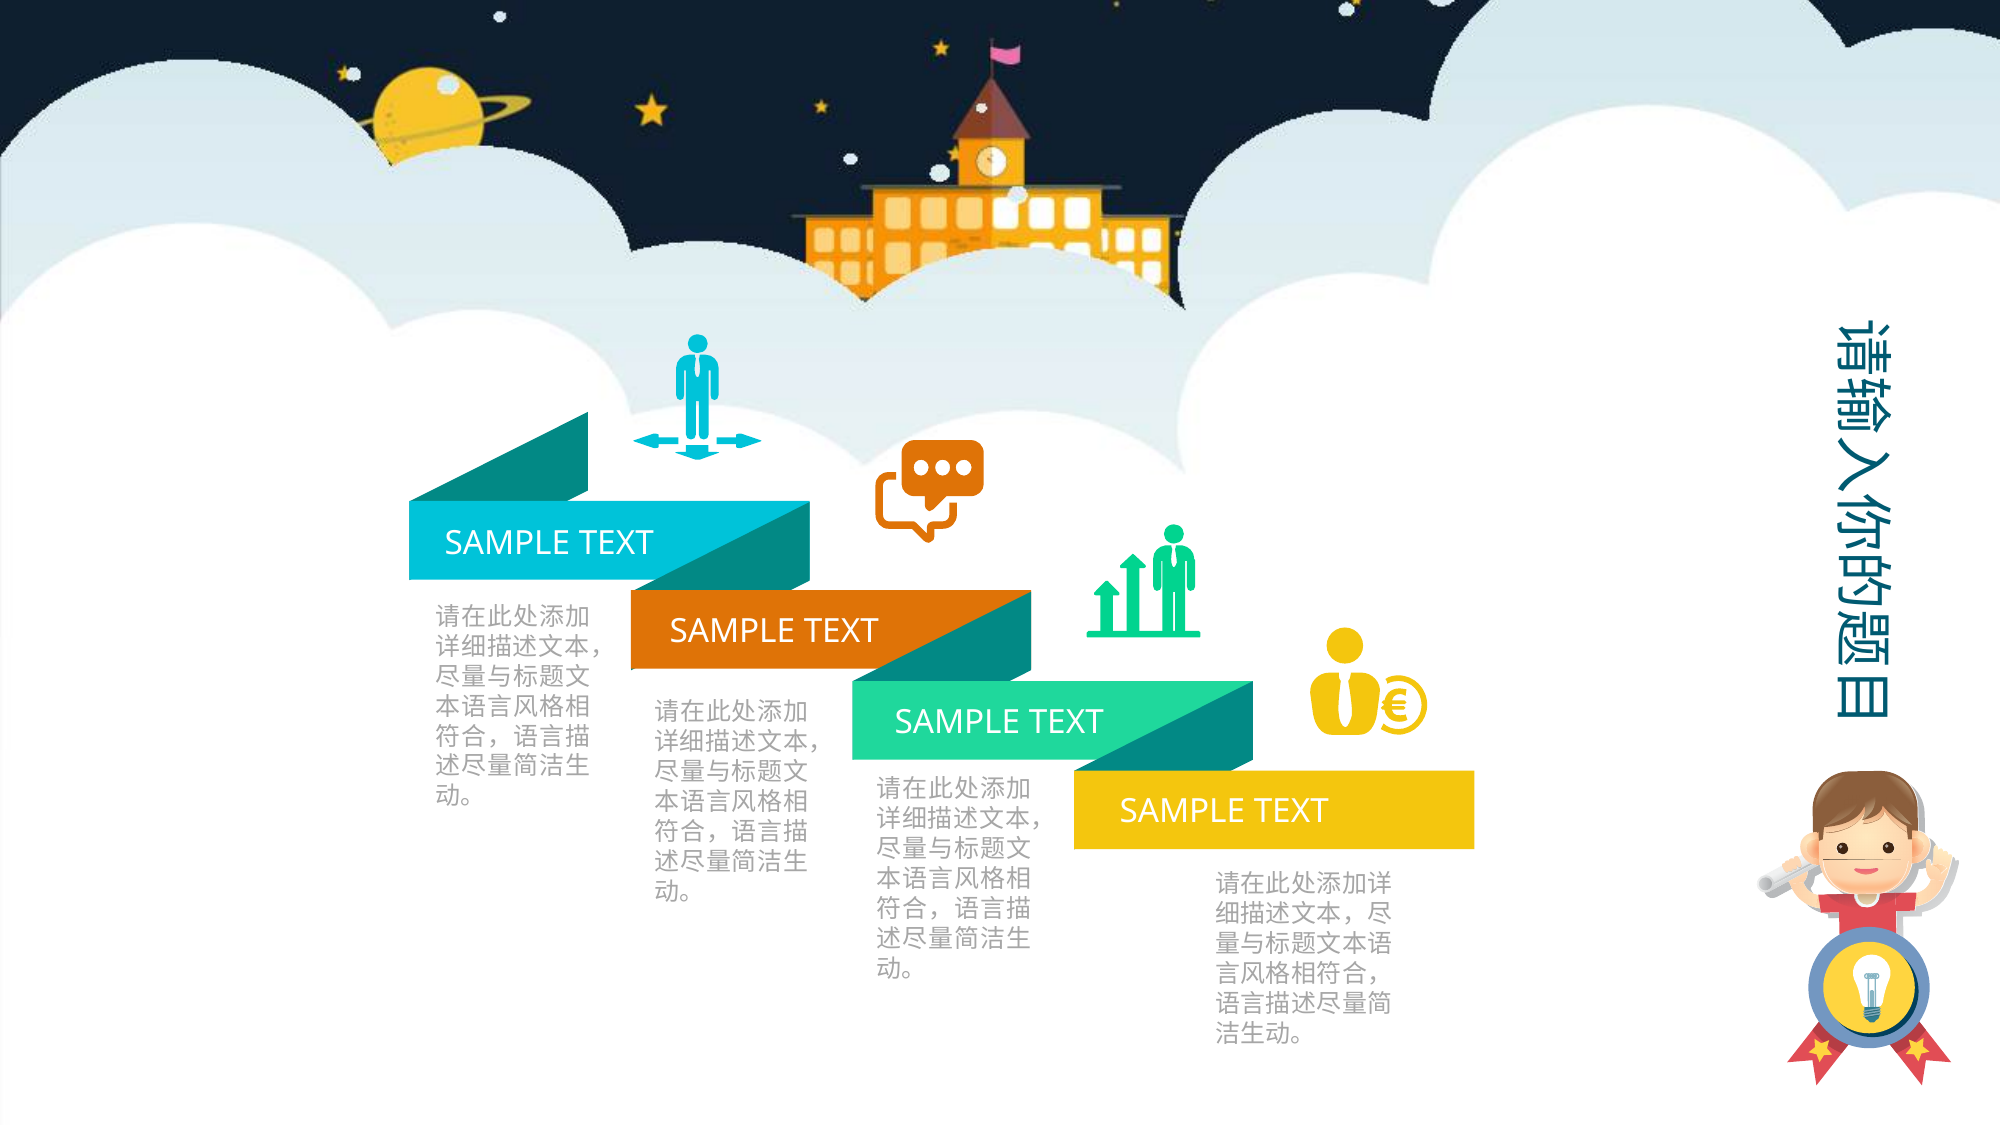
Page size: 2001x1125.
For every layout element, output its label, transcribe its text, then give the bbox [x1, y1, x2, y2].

text_box [630, 590, 1032, 669]
text_box [409, 500, 810, 580]
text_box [1086, 524, 1201, 638]
text_box 请在此处添加详细描述文本，尽量与标题文本语言风格相符合，语言描述尽量简洁生动。 [420, 593, 606, 818]
text_box [1075, 681, 1253, 770]
text_box [852, 591, 1032, 681]
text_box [632, 334, 762, 460]
picture [0, 0, 2000, 1125]
text_box 请在此处添加详细描述文本，尽量与标题文本语言风格相符合，语言描述尽量简洁生动。 [861, 765, 1047, 990]
text_box [1074, 770, 1475, 850]
text_box 请在此处添加详细描述文本，尽量与标题文本语言风格相符合，语言描述尽量简洁生动。 [639, 688, 824, 913]
text_box SAMPLE TEXT [654, 601, 958, 657]
text_box 请输入你的题目 [1807, 303, 1909, 732]
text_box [1309, 627, 1428, 735]
text_box SAMPLE TEXT [429, 513, 733, 569]
text_box [412, 411, 588, 500]
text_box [875, 440, 984, 543]
text_box SAMPLE TEXT [879, 692, 1183, 748]
text_box SAMPLE TEXT [1104, 782, 1408, 837]
text_box [634, 502, 810, 590]
text_box 请在此处添加详细描述文本，尽量与标题文本语言风格相符合，语言描述尽量简洁生动。 [1200, 860, 1408, 1055]
text_box [852, 681, 1251, 760]
